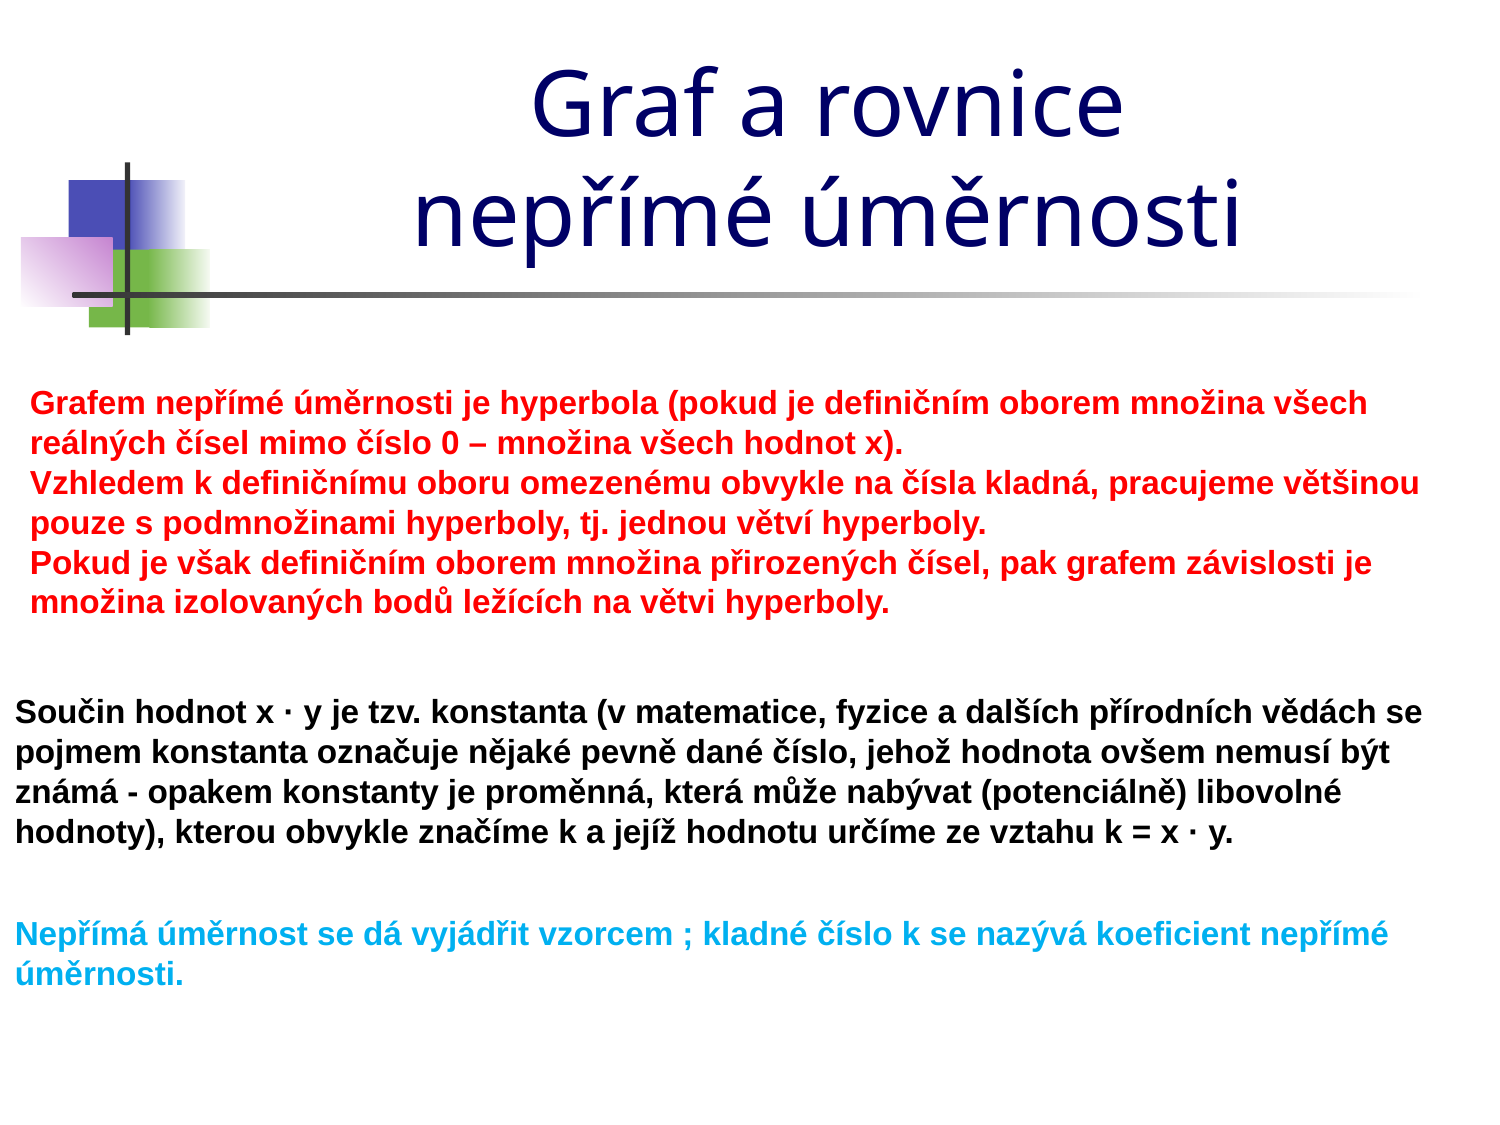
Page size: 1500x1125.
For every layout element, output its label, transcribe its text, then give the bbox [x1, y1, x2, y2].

text_box Graf a rovnice nepřímé úměrnosti [188, 35, 1468, 275]
text_box Součin hodnot x · y je tzv. konstanta (v matematice, fyzice a dalších přírodních vědách se pojmem konstanta označuje nějaké pevně dané číslo, jehož hodnota ovšem nemusí být známá - opakem konstanty je proměnná, která může nabývat (potenciálně) libovolné hodnoty), kterou obvykle značíme k a jejíž hodnotu určíme ze vztahu k = x · y. [0, 683, 1500, 858]
text_box Grafem nepřímé úměrnosti je hyperbola (pokud je definičním oborem množina všech reálných čísel mimo číslo 0 – množina všech hodnot x). Vzhledem k definičnímu oboru omezenému obvykle na čísla kladná, pracujeme většinou pouze s podmnožinami hyperboly, tj. jednou větví hyperboly. Pokud je však definičním oborem množina přirozených čísel, pak grafem závislosti je množina izolovaných bodů ležících na větvi hyperboly. [0, 373, 1500, 646]
